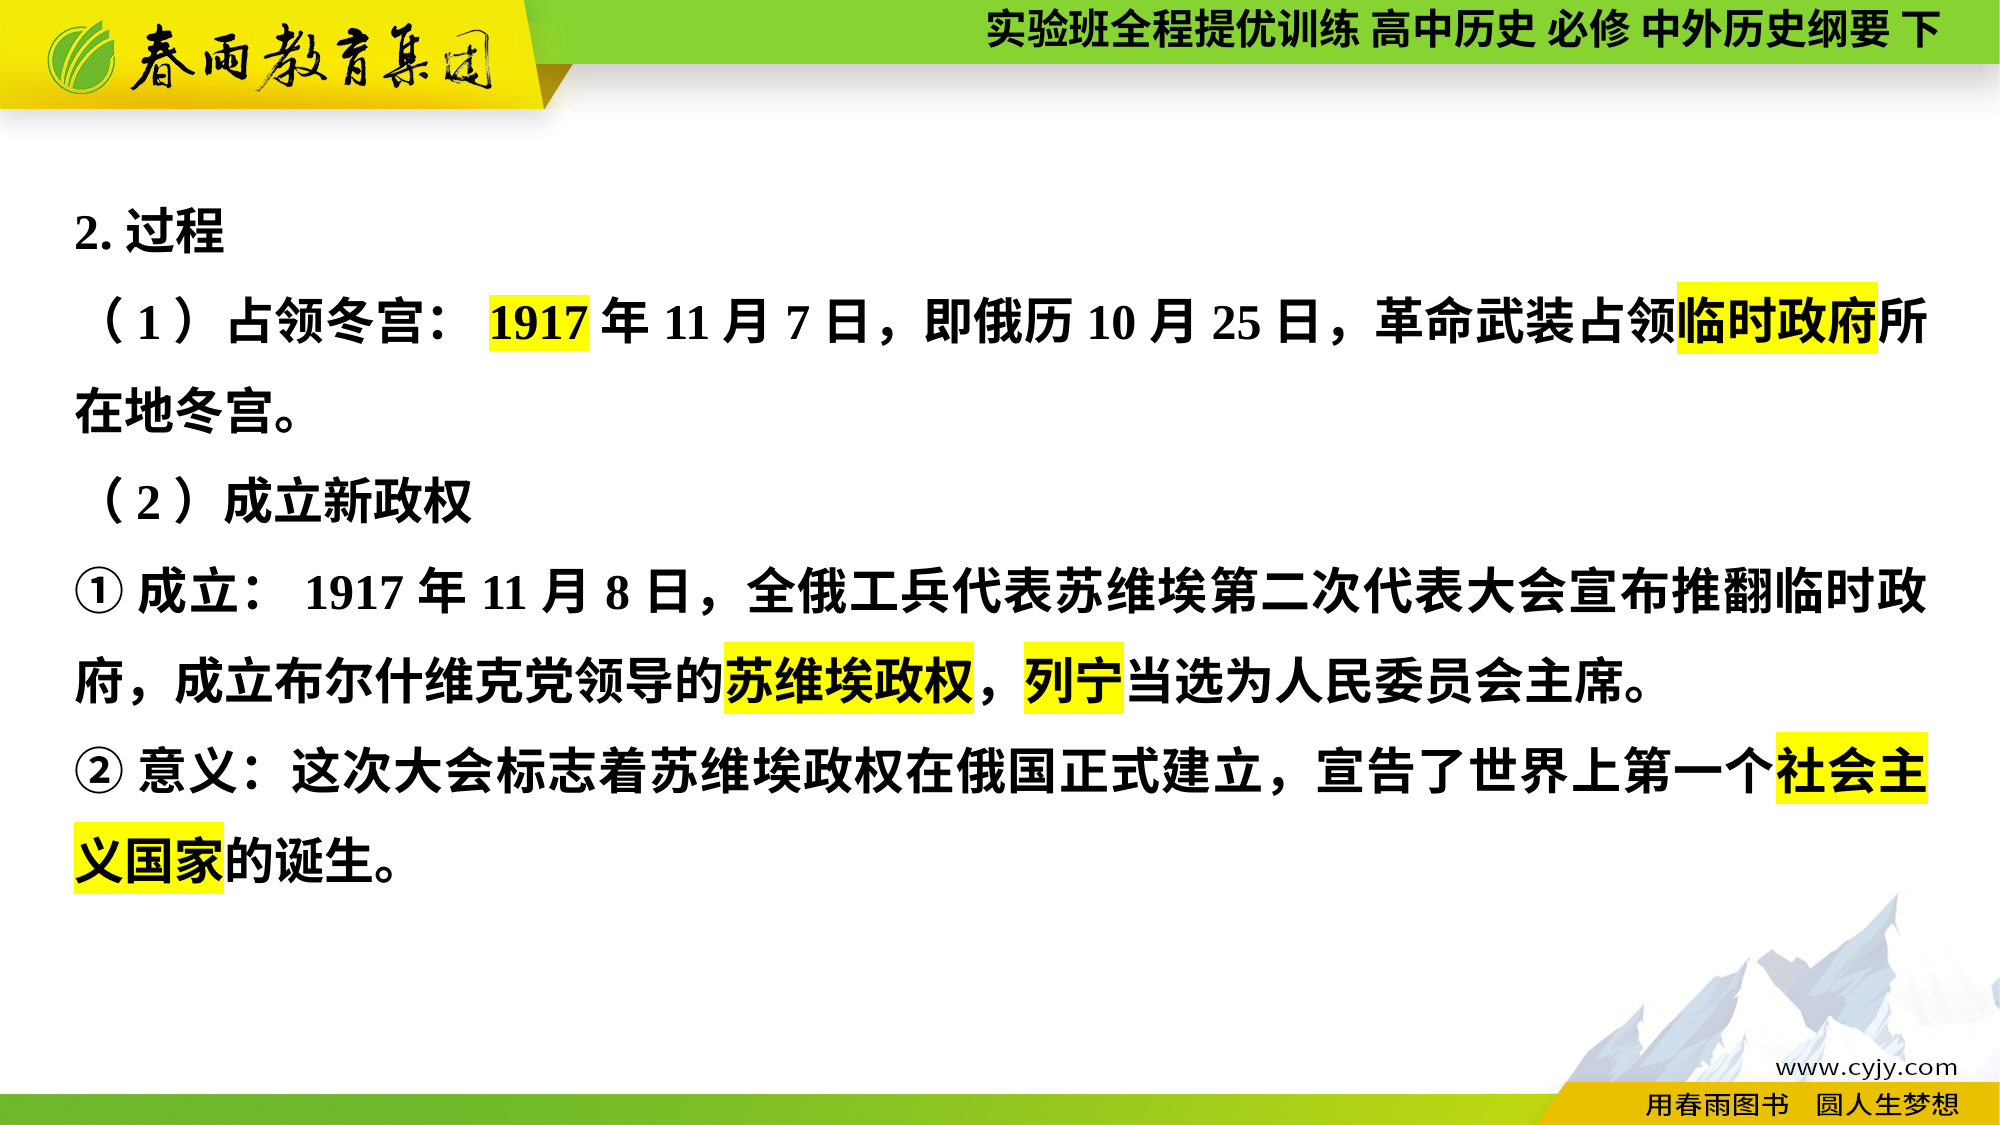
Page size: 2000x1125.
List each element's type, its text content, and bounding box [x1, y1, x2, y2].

list 2.过程 （1）占领冬宫：1917年11月7日，即俄历10月25日，革命武装占领临时政府所在地冬宫。 （2）成立新政权 ①成立：1917年11月8日，全俄工兵代表苏维埃第二次代表大会宣布推翻临时政府，成立布尔什维克党领导的苏维埃政权，列宁当选为人民委员会主席。 ②意义：这次大会标志着苏维埃政权在俄国正式建立，宣告了世界上第一个社会主义国家的诞生。 [59, 162, 1944, 894]
picture [0, 0, 2000, 1125]
